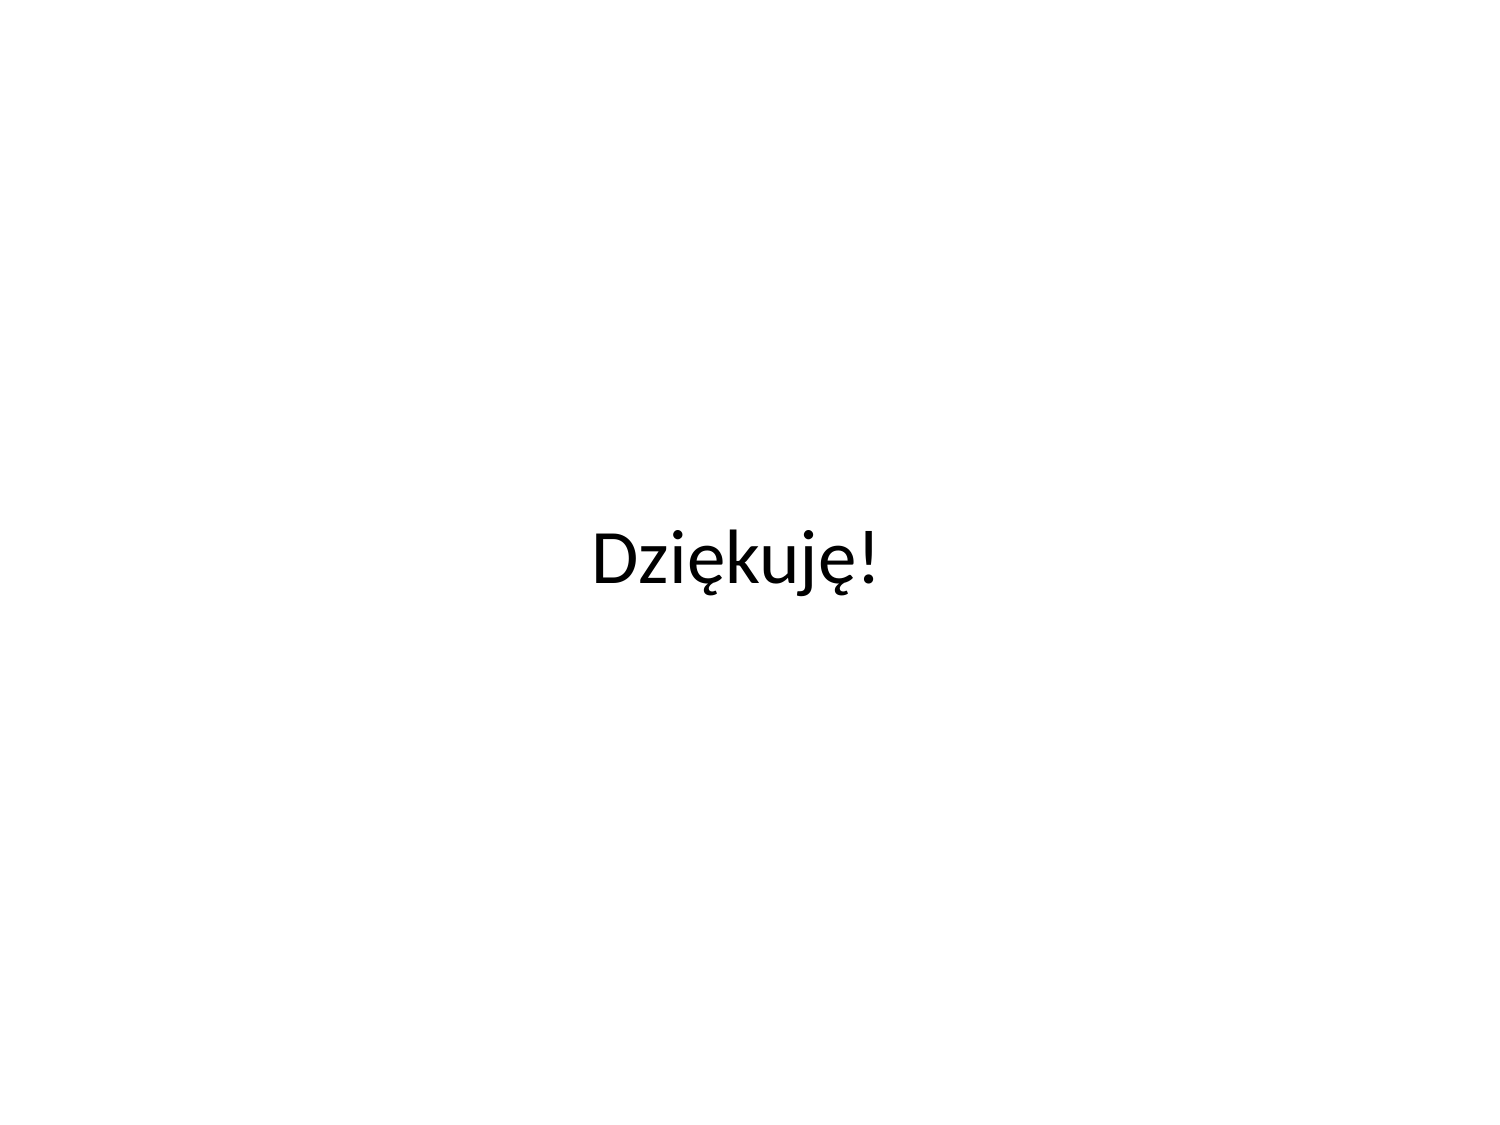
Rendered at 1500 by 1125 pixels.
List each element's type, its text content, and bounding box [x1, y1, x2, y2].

title Dziękuję! [135, 254, 1339, 918]
